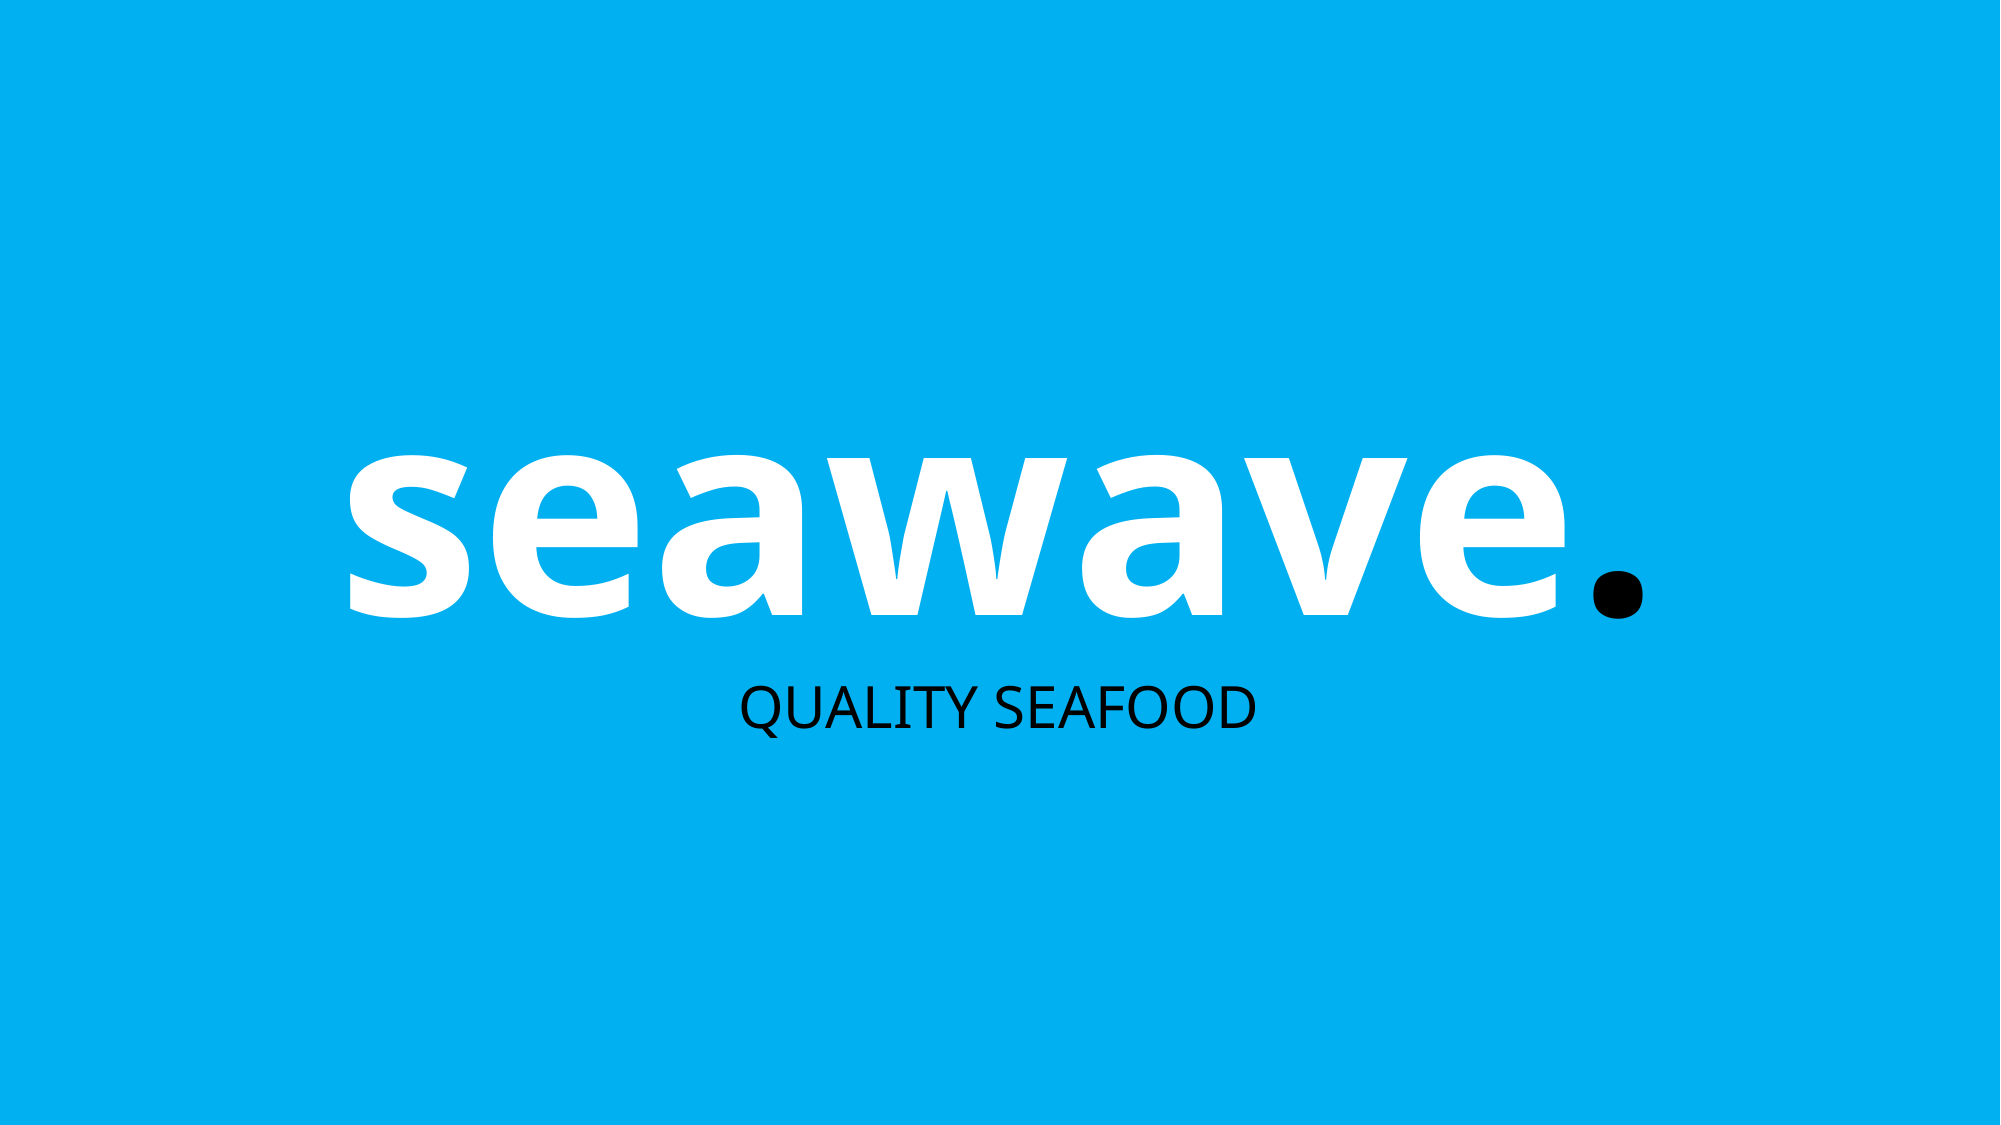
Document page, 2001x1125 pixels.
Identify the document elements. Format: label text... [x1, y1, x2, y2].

title seawave. QUALITY SEAFOOD [136, 280, 1862, 749]
